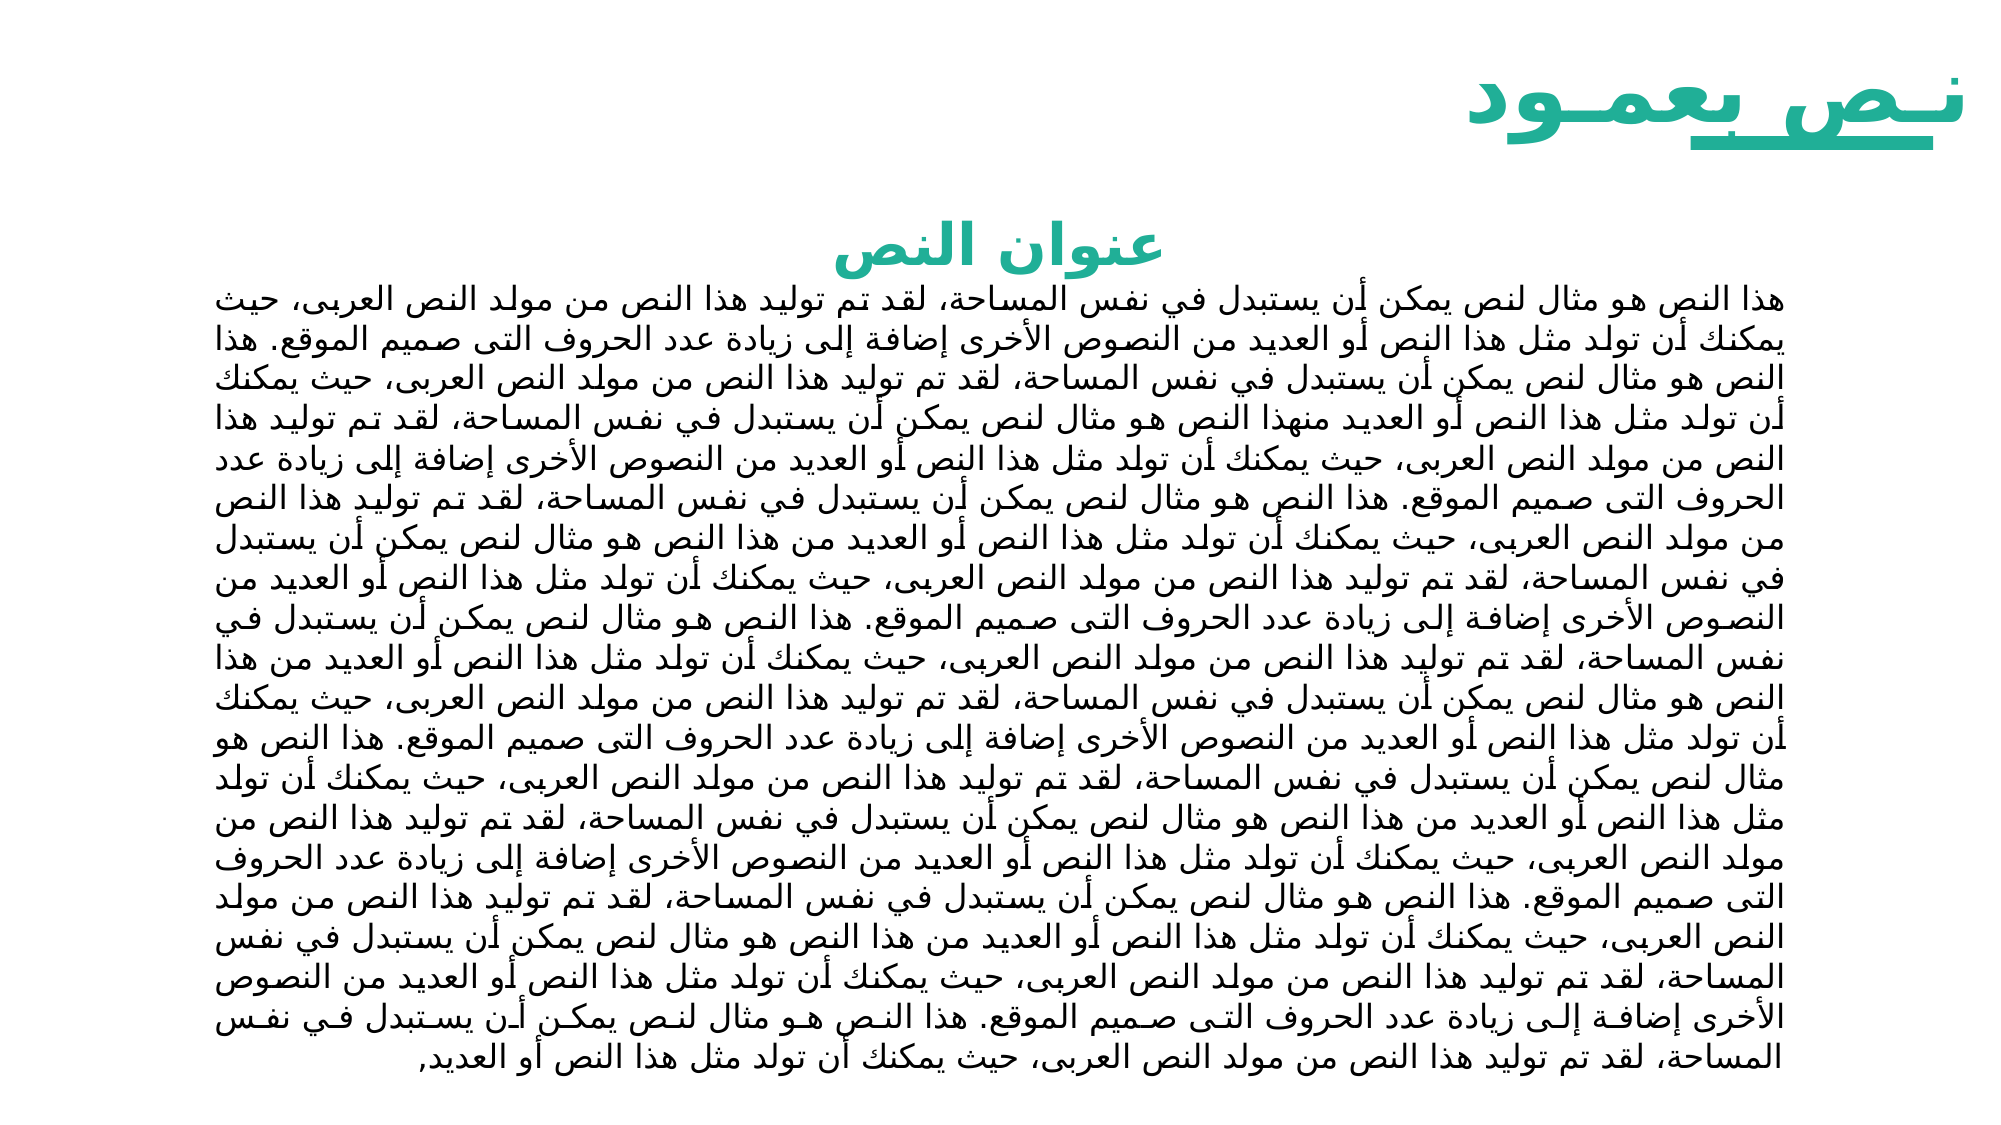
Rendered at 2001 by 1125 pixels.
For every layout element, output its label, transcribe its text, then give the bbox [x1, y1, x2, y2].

text_box نـص بعمـود [1449, 23, 1987, 150]
text_box [1690, 135, 1934, 151]
text_box عنوان النص هذا النص هو مثال لنص يمكن أن يستبدل في نفس المساحة، لقد تم توليد هذا النص من مولد النص العربى، حيث يمكنك أن تولد مثل هذا النص أو العديد من النصوص الأخرى إضافة إلى زيادة عدد الحروف التى صميم الموقع. هذا النص هو مثال لنص يمكن أن يستبدل في نفس المساحة، لقد تم توليد هذا النص من مولد النص العربى، حيث يمكنك أن تولد مثل هذا النص أو العديد منهذا النص هو مثال لنص يمكن أن يستبدل في نفس المساحة، لقد تم توليد هذا النص من مولد النص العربى، حيث يمكنك أن تولد مثل هذا النص أو العديد من النصوص الأخرى إضافة إلى زيادة عدد الحروف التى صميم الموقع. هذا النص هو مثال لنص يمكن أن يستبدل في نفس المساحة، لقد تم توليد هذا النص من مولد النص العربى، حيث يمكنك أن تولد مثل هذا النص أو العديد من هذا النص هو مثال لنص يمكن أن يستبدل في نفس المساحة، لقد تم توليد هذا النص من مولد النص العربى، حيث يمكنك أن تولد مثل هذا النص أو العديد من النصوص الأخرى إضافة إلى زيادة عدد الحروف التى صميم الموقع. هذا النص هو مثال لنص يمكن أن يستبدل في نفس المساحة، لقد تم توليد هذا النص من مولد النص العربى، حيث يمكنك أن تولد مثل هذا النص أو العديد من هذا النص هو مثال لنص يمكن أن يستبدل في نفس المساحة، لقد تم توليد هذا النص من مولد النص العربى، حيث يمكنك أن تولد مثل هذا النص أو العديد من النصوص الأخرى إضافة إلى زيادة عدد الحروف التى صميم الموقع. هذا النص هو مثال لنص يمكن أن يستبدل في نفس المساحة، لقد تم توليد هذا النص من مولد النص العربى، حيث يمكنك أن تولد مثل هذا النص أو العديد من هذا النص هو مثال لنص يمكن أن يستبدل في نفس المساحة، لقد تم توليد هذا النص من مولد النص العربى، حيث يمكنك أن تولد مثل هذا النص أو العديد من النصوص الأخرى إضافة إلى زيادة عدد الحروف التى صميم الموقع. هذا النص هو مثال لنص يمكن أن يستبدل في نفس المساحة، لقد تم توليد هذا النص من مولد النص العربى، حيث يمكنك أن تولد مثل هذا النص أو العديد من هذا النص هو مثال لنص يمكن أن يستبدل في نفس المساحة، لقد تم توليد هذا النص من مولد النص العربى، حيث يمكنك أن تولد مثل هذا النص أو العديد من النصوص الأخرى إضافة إلى زيادة عدد الحروف التى صميم الموقع. هذا النص هو مثال لنص يمكن أن يستبدل في نفس المساحة، لقد تم توليد هذا النص من مولد النص العربى، حيث يمكنك أن تولد مثل هذا النص أو العديد, [199, 199, 1801, 1084]
